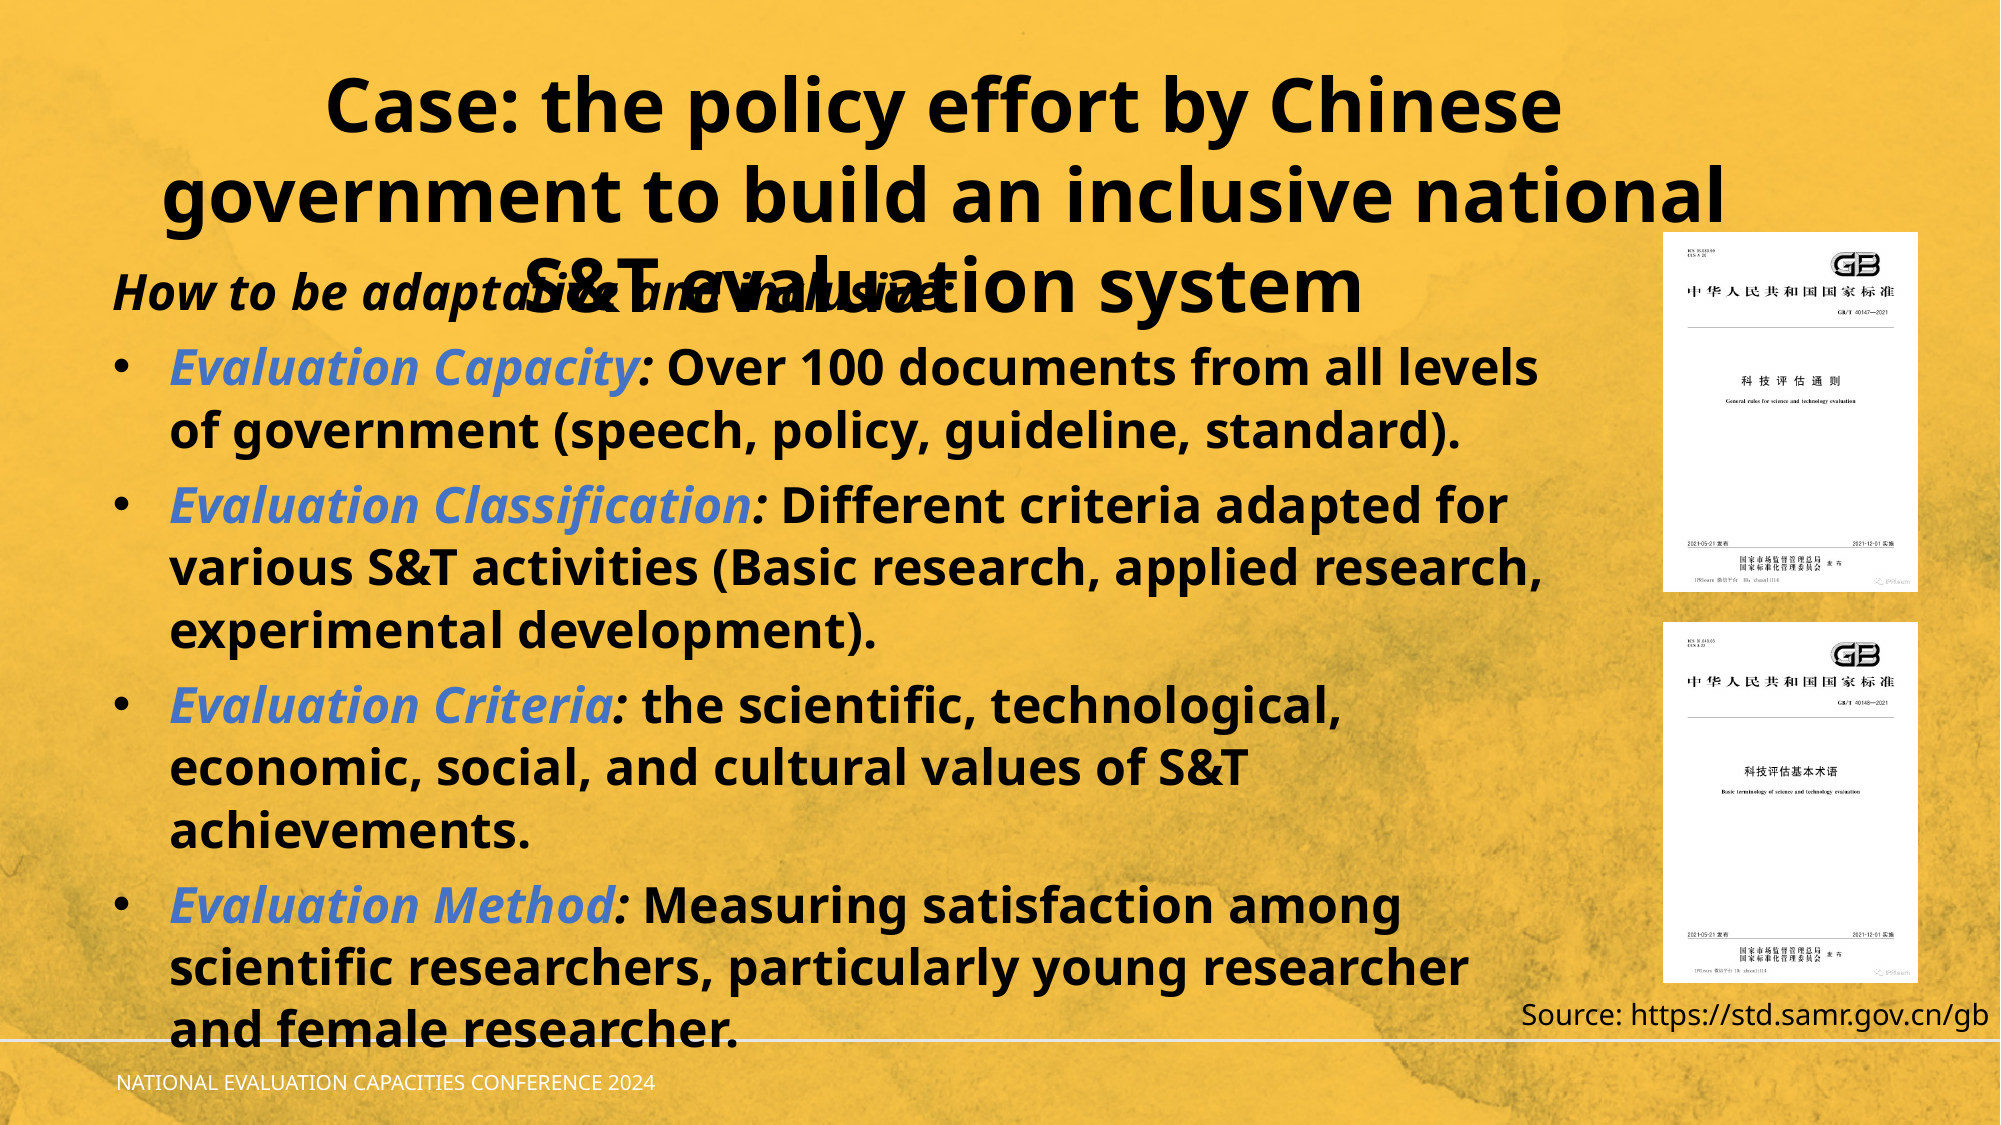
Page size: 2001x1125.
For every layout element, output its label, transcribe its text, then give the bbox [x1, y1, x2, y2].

picture [0, 0, 2000, 1039]
text_box How to be adaptative and inclusive: Evaluation Capacity: Over 100 documents from all levels of government (speech, policy, guideline, standard). Evaluation Classification: Different criteria adapted for various S&T activities (Basic research, applied research, experimental development). Evaluation Criteria: the scientific, technological, economic, social, and cultural values of S&T achievements. Evaluation Method: Measuring satisfaction among scientific researchers, particularly young researcher and female researcher. [98, 250, 1564, 1066]
text_box Source: https://std.samr.gov.cn/gb [1506, 988, 2000, 1039]
text_box Case: the policy effort by Chinese government to build an inclusive national S&T evaluation system [69, 50, 1821, 335]
picture [0, 1042, 2000, 1125]
